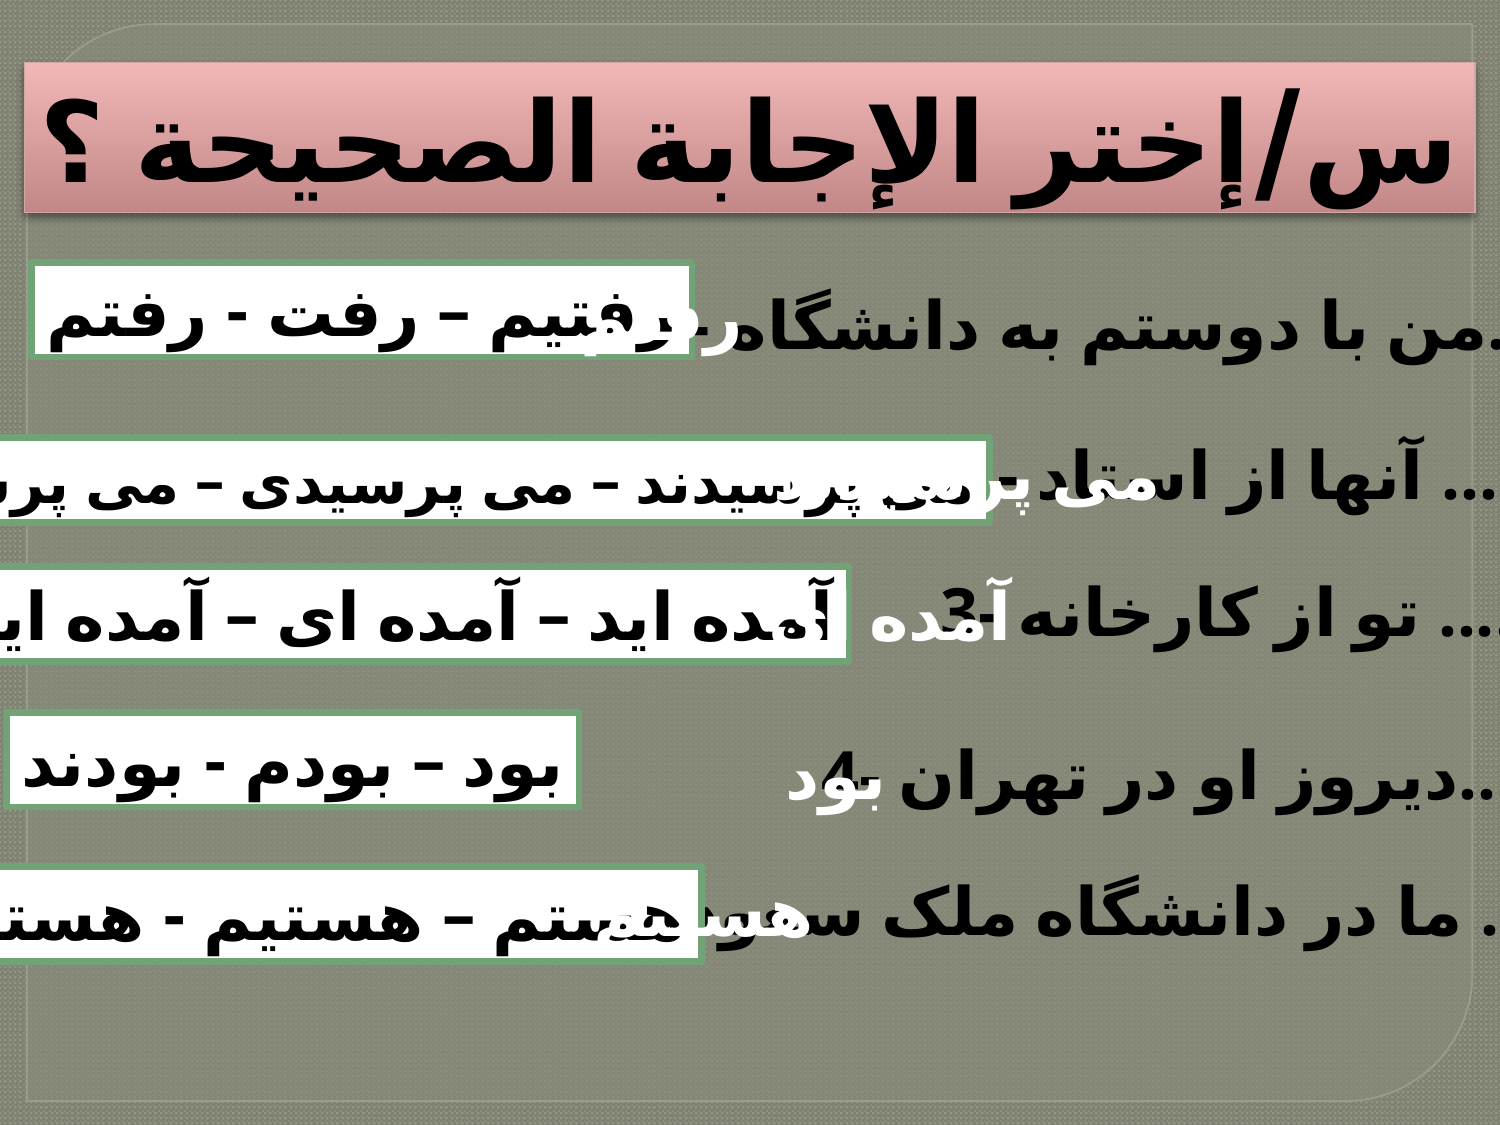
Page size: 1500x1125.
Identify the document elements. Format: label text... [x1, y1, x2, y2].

text_box 5- ما در دانشگاه ملک سعود ..... [593, 860, 1500, 956]
text_box 2- آنها از استاد ..... [1176, 424, 1500, 520]
text_box بود – بودم - بودند [3, 709, 582, 810]
text_box 3- تو از کارخانه ..... [925, 562, 1500, 658]
text_box رفتم [565, 266, 758, 362]
text_box آمده ای [752, 566, 1027, 662]
text_box هستيم [578, 862, 830, 958]
text_box بود [770, 724, 902, 820]
text_box 1- من با دوستم به دانشگاه...... [635, 274, 1500, 370]
text_box می پرسیدند – می پرسیدی – می پرسید [0, 434, 993, 526]
text_box س/إختر الإجابة الصحيحة ؟ [24, 62, 1476, 213]
text_box 4- ديروز او در تهران..... [902, 724, 1500, 820]
text_box می پرسیدند [758, 424, 1176, 520]
text_box آمده اید – آمده ای – آمده ایم [0, 563, 852, 665]
text_box رفتیم – رفت - رفتم [28, 259, 695, 360]
text_box هستم – هستيم - هستيد [0, 863, 705, 965]
